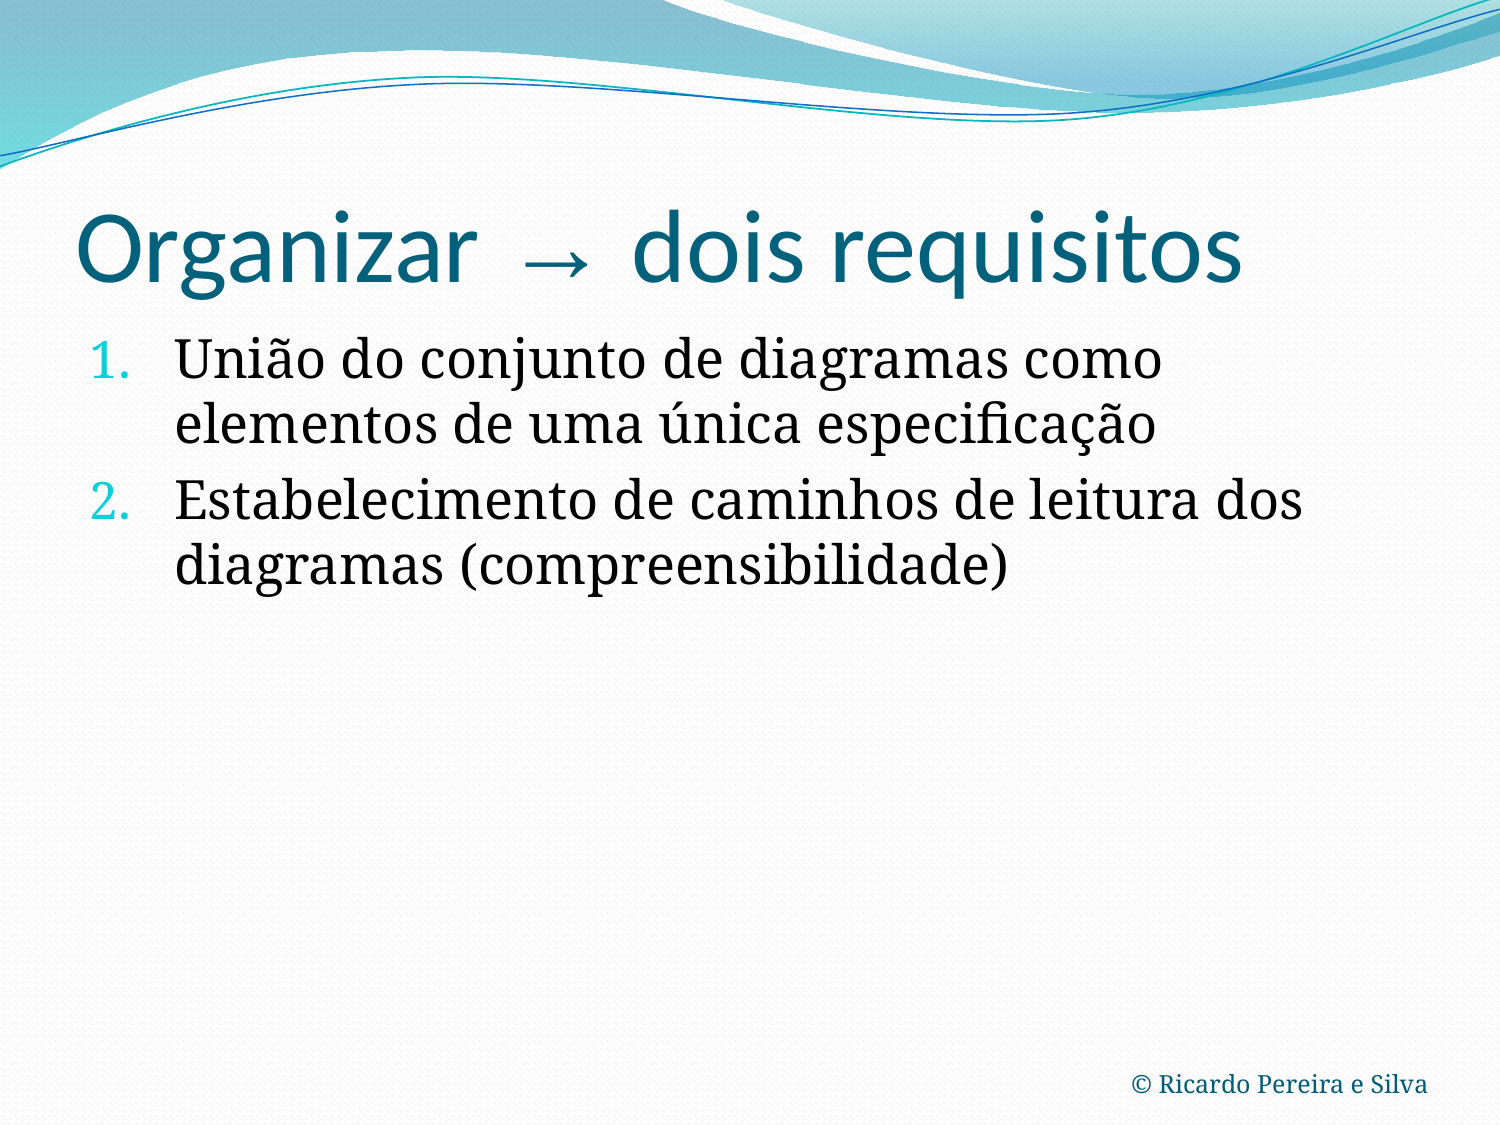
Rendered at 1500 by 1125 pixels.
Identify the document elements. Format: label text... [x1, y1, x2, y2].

footer © Ricardo Pereira e Silva [1101, 1042, 1429, 1103]
list União do conjunto de diagramas como elementos de uma única especificação Estabelecimento de caminhos de leitura dos diagramas (compreensibilidade) [75, 317, 1425, 1038]
title Organizar → dois requisitos [75, 115, 1425, 303]
